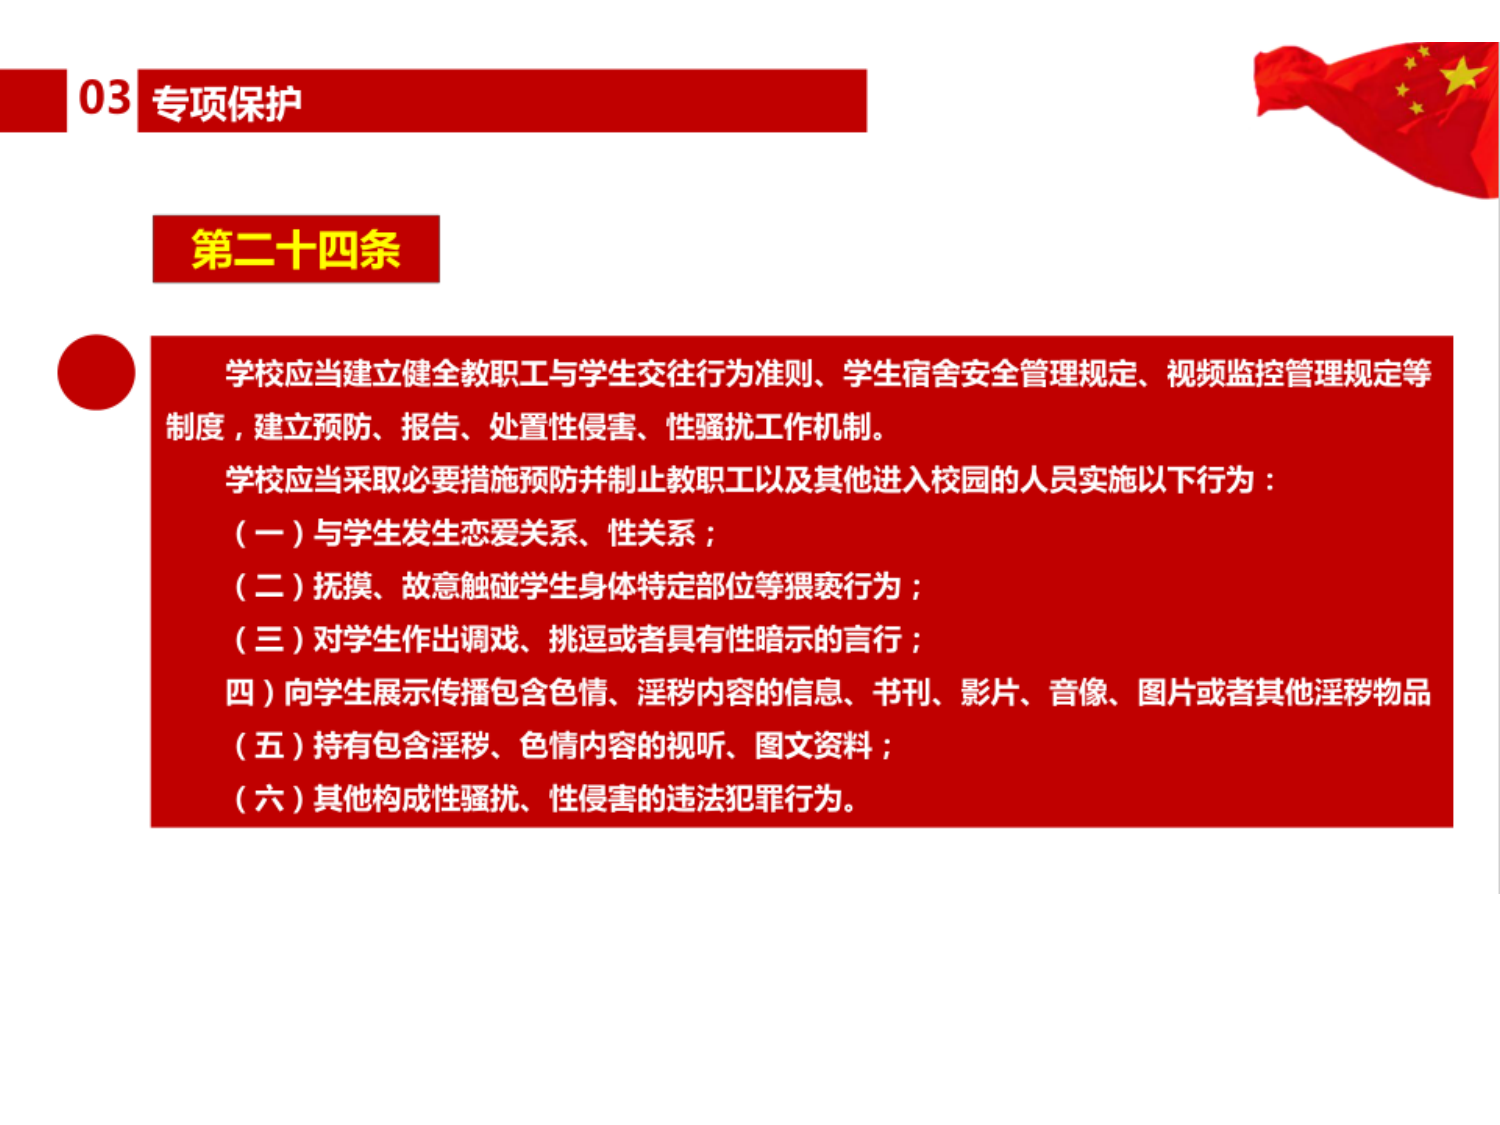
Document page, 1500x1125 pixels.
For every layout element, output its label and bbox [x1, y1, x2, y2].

list [0, 42, 1500, 894]
